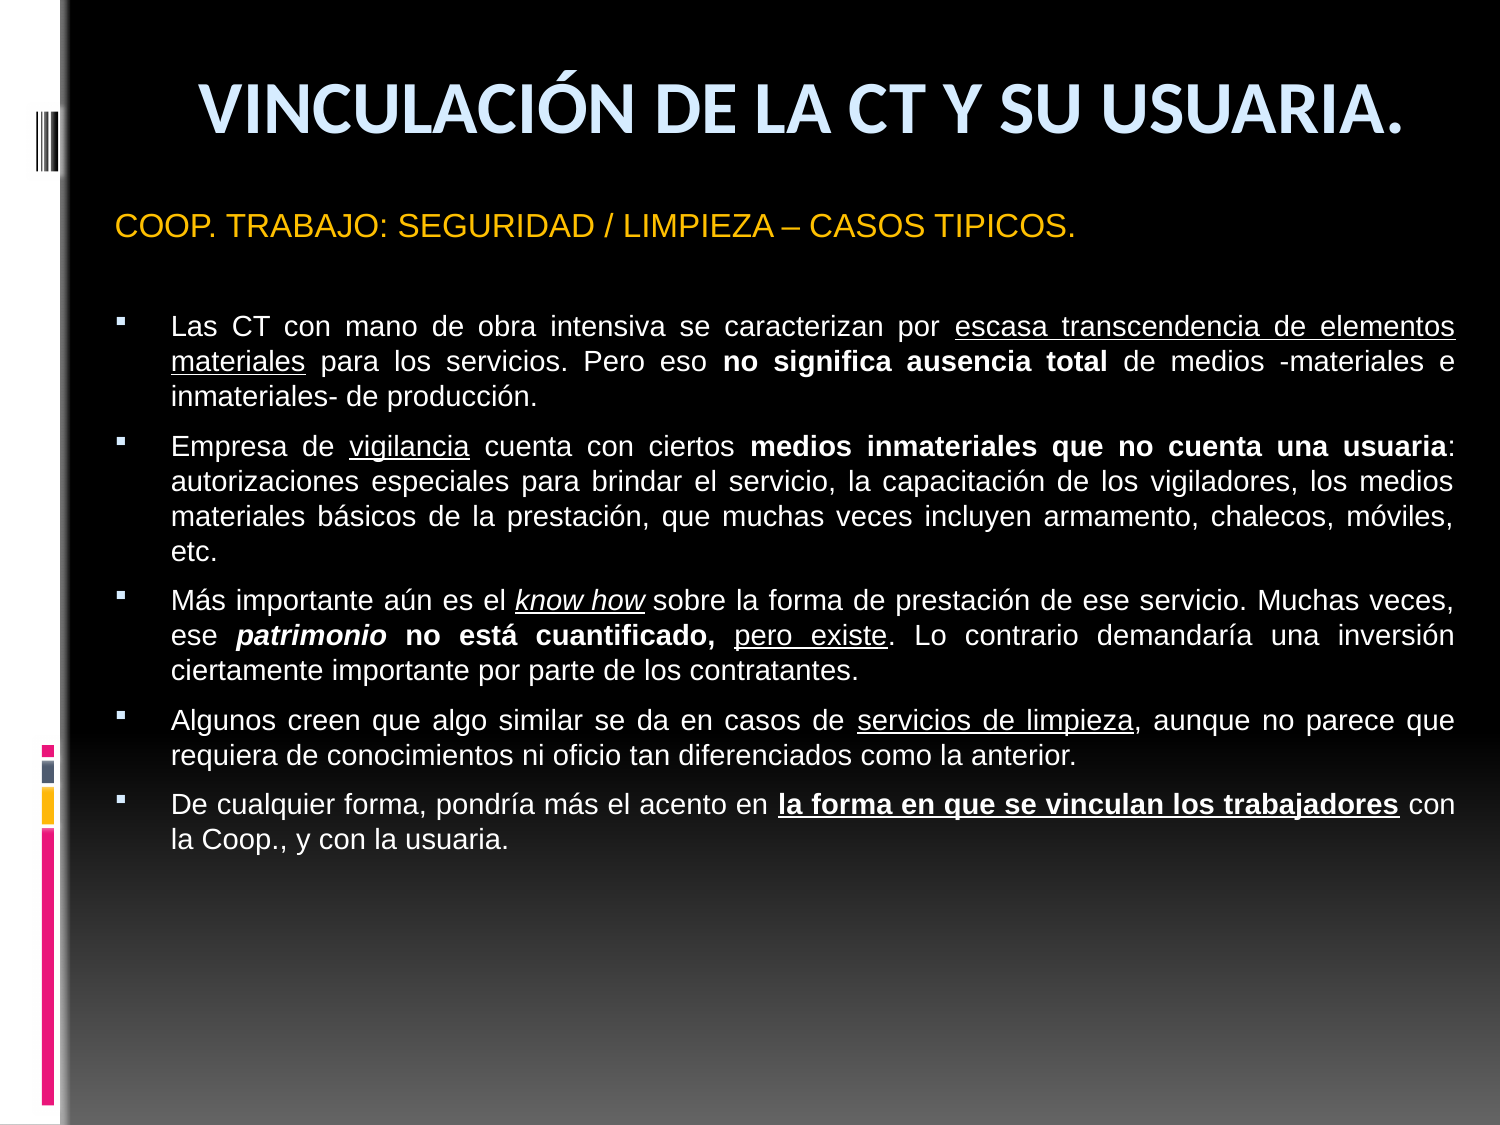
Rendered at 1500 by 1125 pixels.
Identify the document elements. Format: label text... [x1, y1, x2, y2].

list COOP. TRABAJO: SEGURIDAD / LIMPIEZA – CASOS TIPICOS. Las CT con mano de obra intensiva se caracterizan por escasa transcendencia de elementos materiales para los servicios. Pero eso no significa ausencia total de medios -materiales e inmateriales- de producción. Empresa de vigilancia cuenta con ciertos medios inmateriales que no cuenta una usuaria: autorizaciones especiales para brindar el servicio, la capacitación de los vigiladores, los medios materiales básicos de la prestación, que muchas veces incluyen armamento, chalecos, móviles, etc. Más importante aún es el know how sobre la forma de prestación de ese servicio. Muchas veces, ese patrimonio no está cuantificado, pero existe. Lo contrario demandaría una inversión ciertamente importante por parte de los contratantes. Algunos creen que algo similar se da en casos de servicios de limpieza, aunque no parece que requiera de conocimientos ni oficio tan diferenciados como la anterior. De cualquier forma, pondría más el acento en la forma en que se vinculan los trabajadores con la Coop., y con la usuaria. [88, 196, 1471, 1035]
title vinculación de la ct y su usuaria. [183, 42, 1443, 143]
